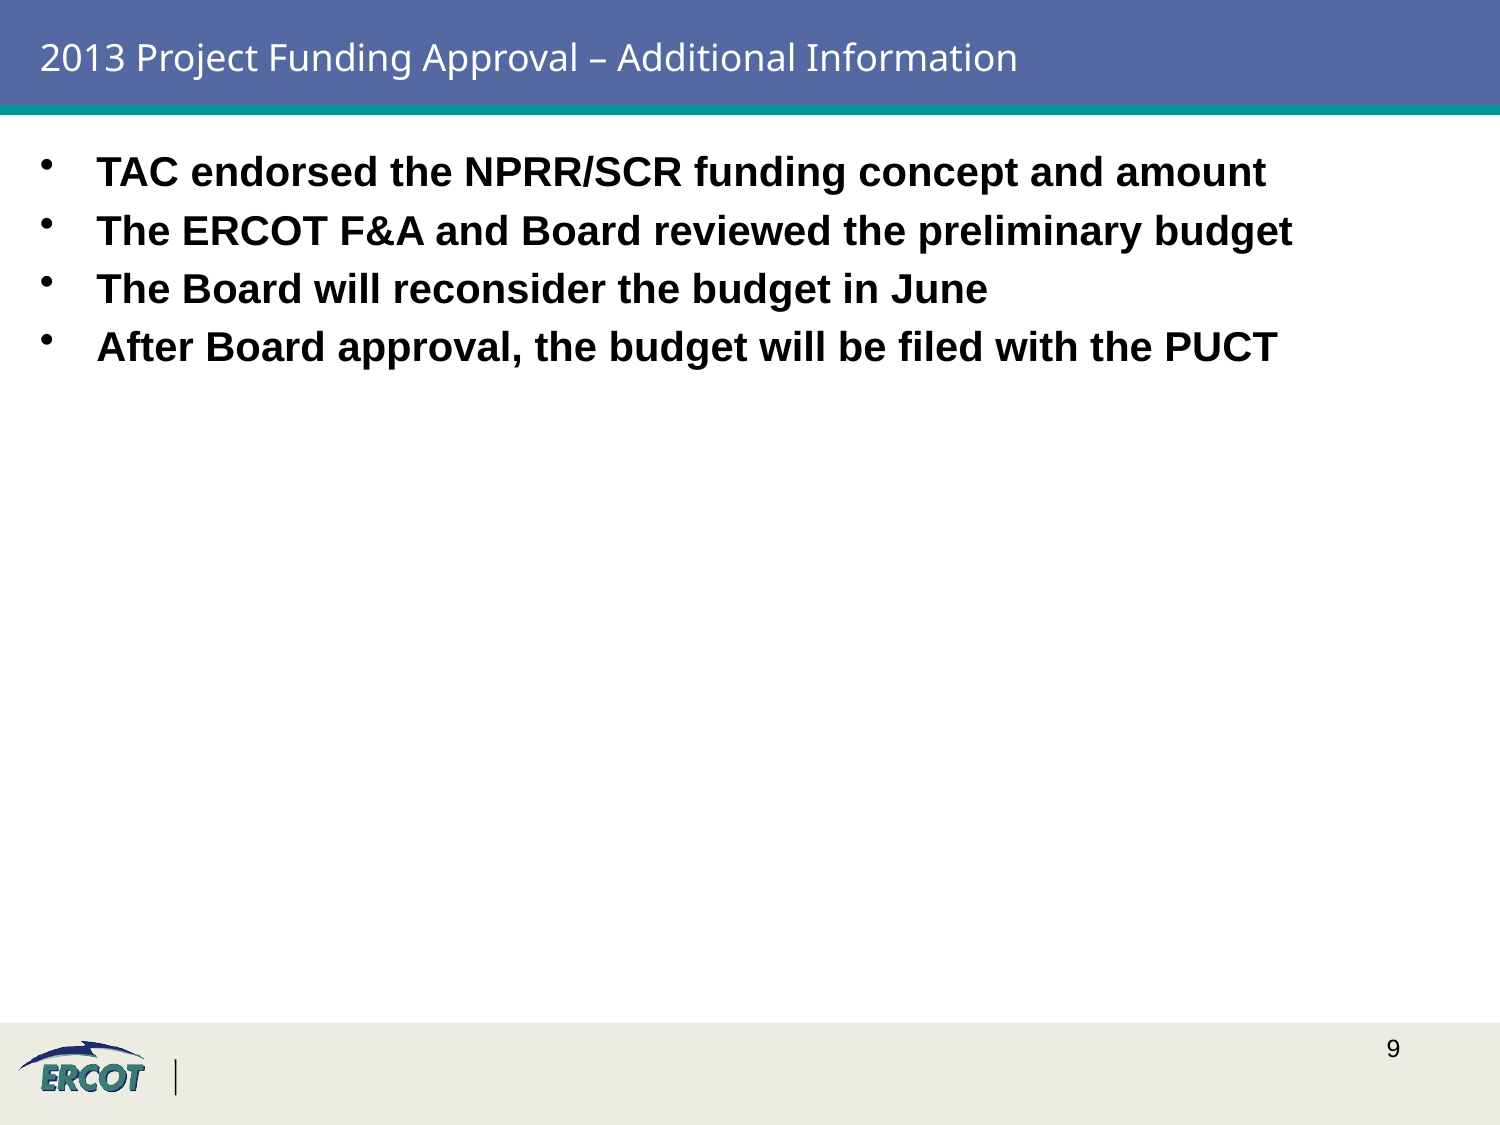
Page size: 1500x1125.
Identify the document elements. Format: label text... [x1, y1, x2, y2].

title 2013 Project Funding Approval – Additional Information [24, 0, 1263, 113]
list TAC endorsed the NPRR/SCR funding concept and amount The ERCOT F&A and Board reviewed the preliminary budget The Board will reconsider the budget in June After Board approval, the budget will be filed with the PUCT [24, 137, 1476, 1020]
picture [10, 1031, 151, 1111]
